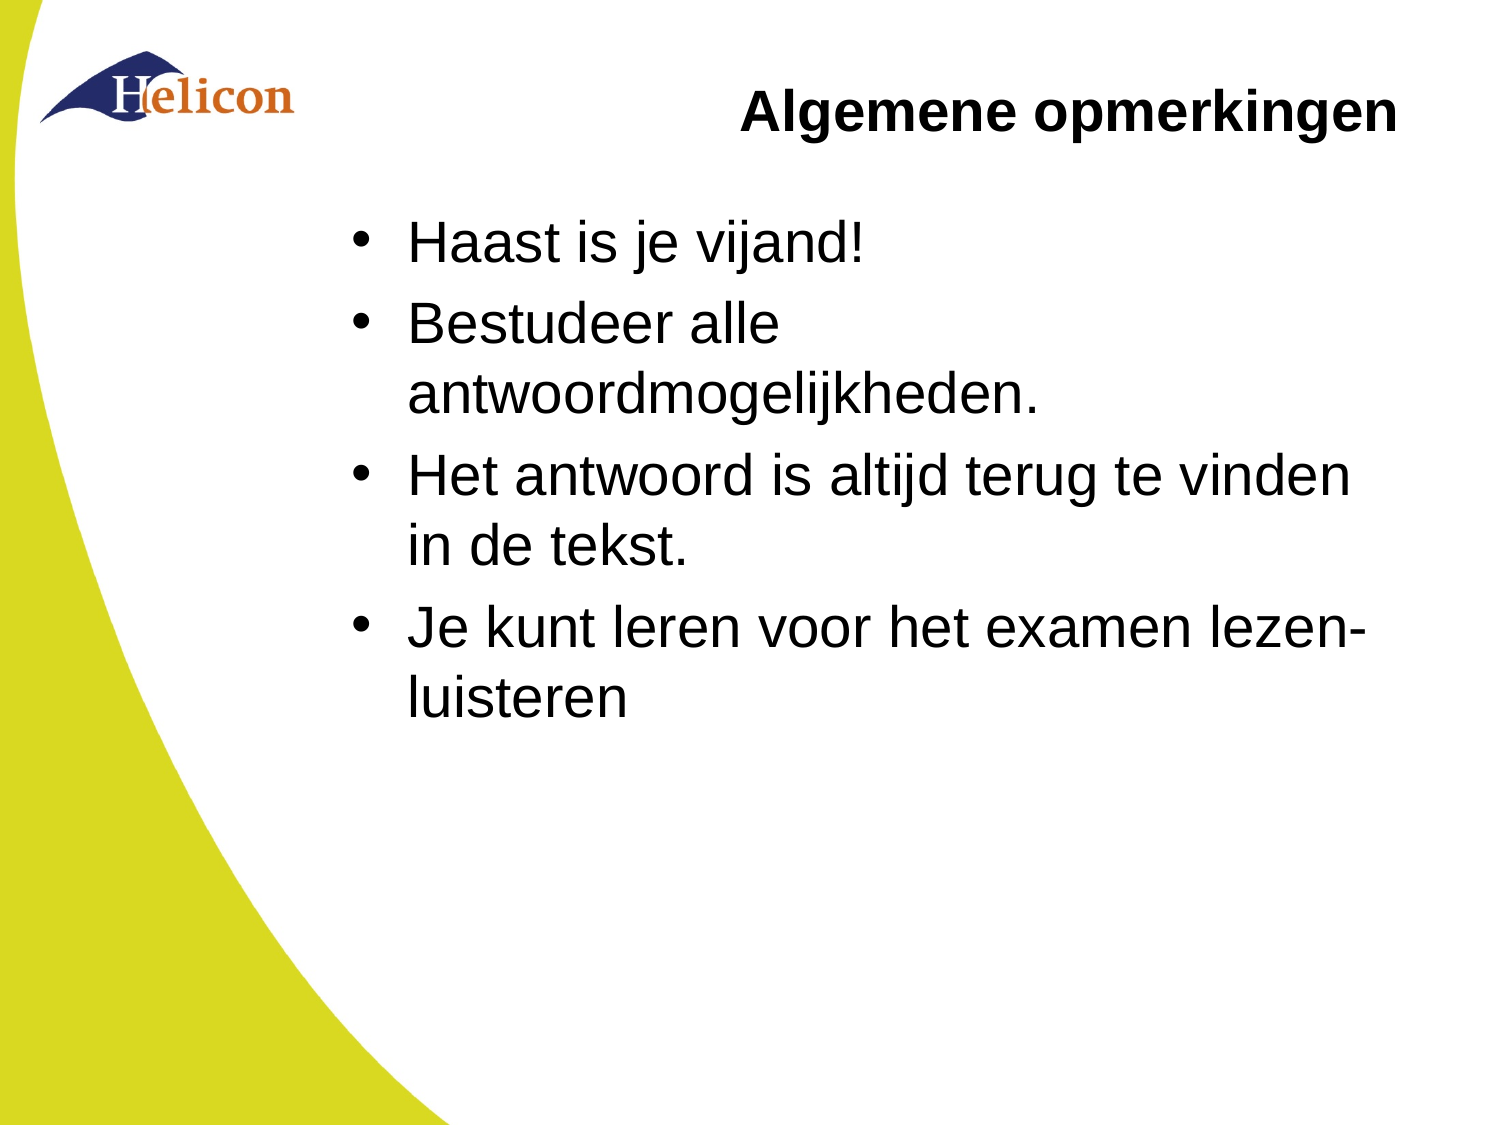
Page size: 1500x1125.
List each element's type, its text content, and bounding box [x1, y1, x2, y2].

title Algemene opmerkingen [324, 54, 1415, 161]
list Haast is je vijand! Bestudeer alle antwoordmogelijkheden. Het antwoord is altijd terug te vinden in de tekst. Je kunt leren voor het examen lezen-luisteren [336, 196, 1425, 1005]
picture [0, 0, 1500, 1125]
